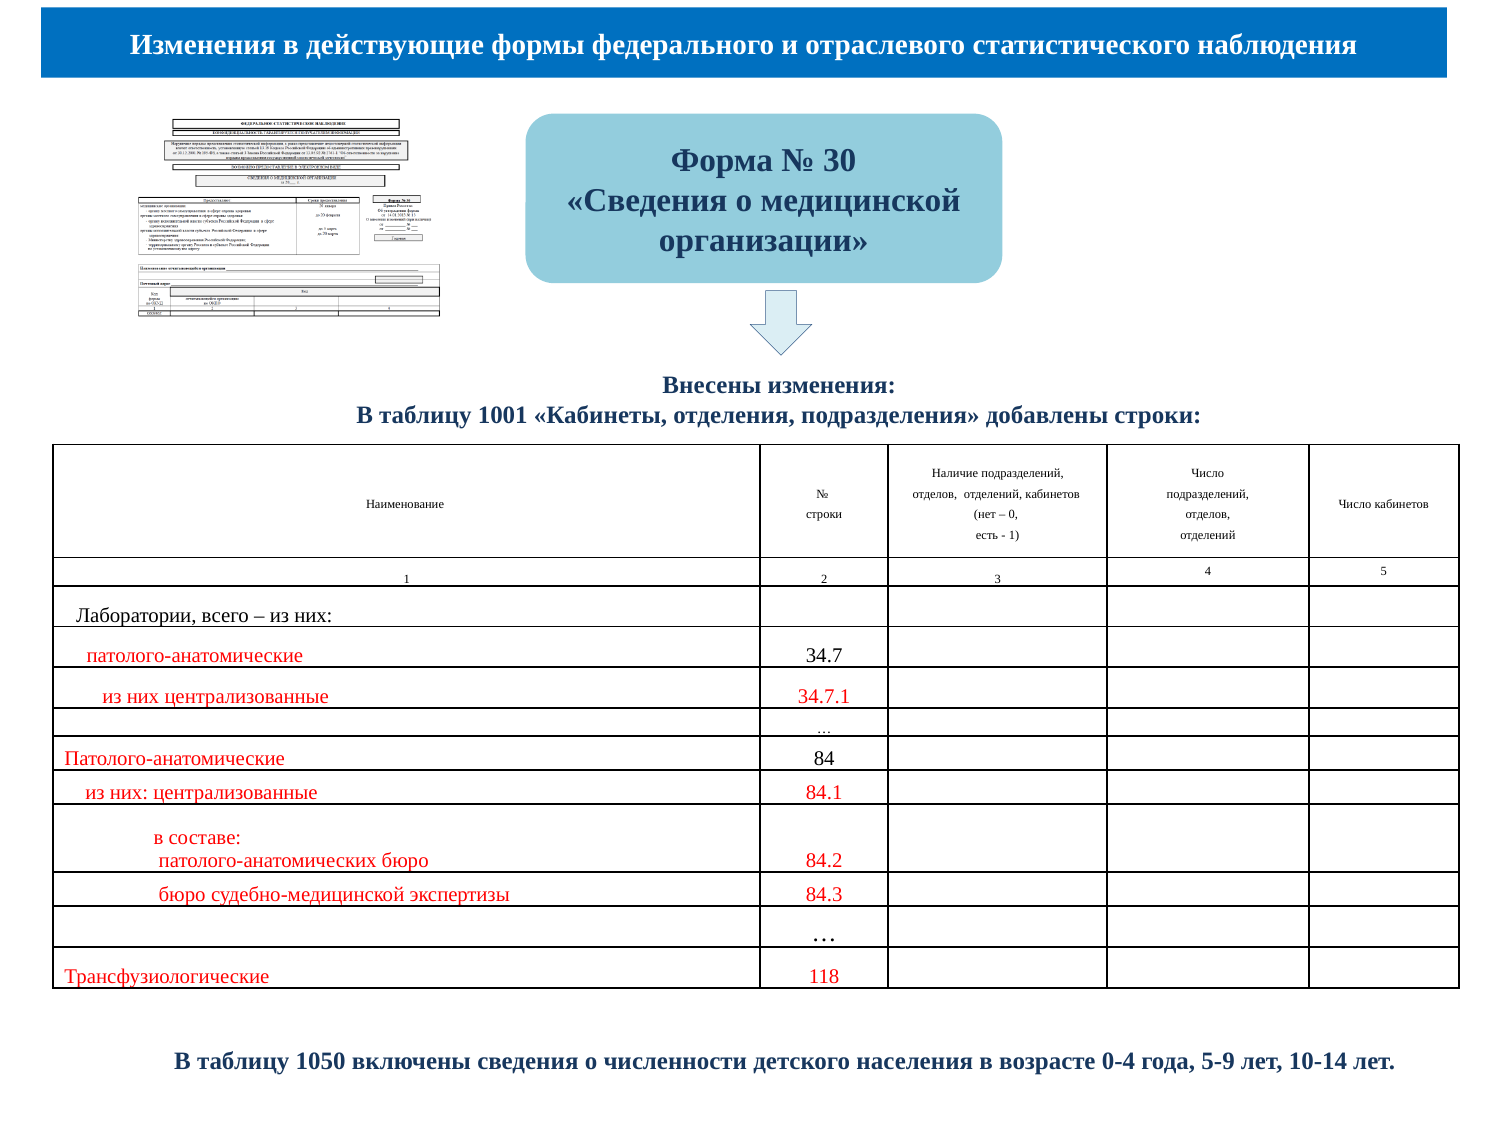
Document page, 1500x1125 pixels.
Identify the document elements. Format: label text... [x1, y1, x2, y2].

table_cell [1310, 737, 1458, 769]
table_cell [1310, 805, 1458, 871]
table_cell [1310, 907, 1458, 946]
table_cell [1108, 737, 1308, 769]
table_cell 118 [761, 948, 887, 987]
table_cell 4 [1108, 558, 1308, 585]
table_cell [1108, 668, 1308, 707]
table_cell Трансфузиологические [54, 948, 759, 987]
table_cell Лаборатории, всего – из них: [54, 587, 759, 626]
table_cell [54, 907, 759, 946]
table_cell … [761, 709, 887, 735]
table_cell [761, 587, 887, 626]
table_cell 84.2 [761, 805, 887, 871]
table_cell [889, 771, 1106, 803]
table_cell 34.7 [761, 627, 887, 666]
table_cell [1108, 587, 1308, 626]
table_cell [889, 587, 1106, 626]
table_header Число кабинетов [1310, 445, 1458, 557]
table_cell [1108, 771, 1308, 803]
table_header Наличие подразделений, отделов, отделений, кабинетов (нет – 0, есть - 1) [889, 445, 1106, 557]
table_cell [1310, 873, 1458, 905]
text_box В таблицу 1050 включены сведения о численности детского населения в возрасте 0-4 года, 5-9 лет, 10-14 лет. [159, 1036, 1447, 1082]
table_cell [889, 668, 1106, 707]
table_cell [1310, 771, 1458, 803]
table_cell 1 [54, 558, 759, 585]
table_cell 2 [761, 558, 887, 585]
table_cell [54, 709, 759, 735]
table_header Наименование [54, 445, 759, 557]
table_cell [1310, 709, 1458, 735]
table_cell [1108, 873, 1308, 905]
table_cell [889, 873, 1106, 905]
table_cell Патолого-анатомические [54, 737, 759, 769]
table_cell … [761, 907, 887, 946]
table_cell [1310, 627, 1458, 666]
table_header Число подразделений, отделов, отделений [1108, 445, 1308, 557]
table_cell в составе: патолого-анатомических бюро [54, 805, 759, 871]
text_box Изменения в действующие формы федерального и отраслевого статистического наблюдения [39, 5, 1449, 80]
table_cell 84.1 [761, 771, 887, 803]
table_cell [1310, 587, 1458, 626]
table_cell [889, 948, 1106, 987]
table_cell 3 [889, 558, 1106, 585]
table_cell 34.7.1 [761, 668, 887, 707]
table_cell [1310, 948, 1458, 987]
table_cell [1108, 627, 1308, 666]
table_cell бюро судебно-медицинской экспертизы [54, 873, 759, 905]
text_box [748, 288, 814, 358]
table_cell 5 [1310, 558, 1458, 585]
table_cell [1108, 805, 1308, 871]
table_header № строки [761, 445, 887, 557]
table_cell [889, 627, 1106, 666]
table_cell патолого-анатомические [54, 627, 759, 666]
table_cell [889, 805, 1106, 871]
table_cell [889, 907, 1106, 946]
table_cell 84 [761, 737, 887, 769]
picture [123, 101, 451, 330]
table_cell из них централизованные [54, 668, 759, 707]
table_cell [889, 709, 1106, 735]
table_cell [1108, 709, 1308, 735]
text_box Внесены изменения: В таблицу 1001 «Кабинеты, отделения, подразделения» добавлены строки: [135, 361, 1424, 437]
table_cell [1108, 907, 1308, 946]
table_cell [1310, 668, 1458, 707]
table_cell [1108, 948, 1308, 987]
text_box Форма № 30 «Сведения о медицинской организации» [523, 111, 1005, 286]
table_cell из них: централизованные [54, 771, 759, 803]
table_cell 84.3 [761, 873, 887, 905]
table_cell [889, 737, 1106, 769]
